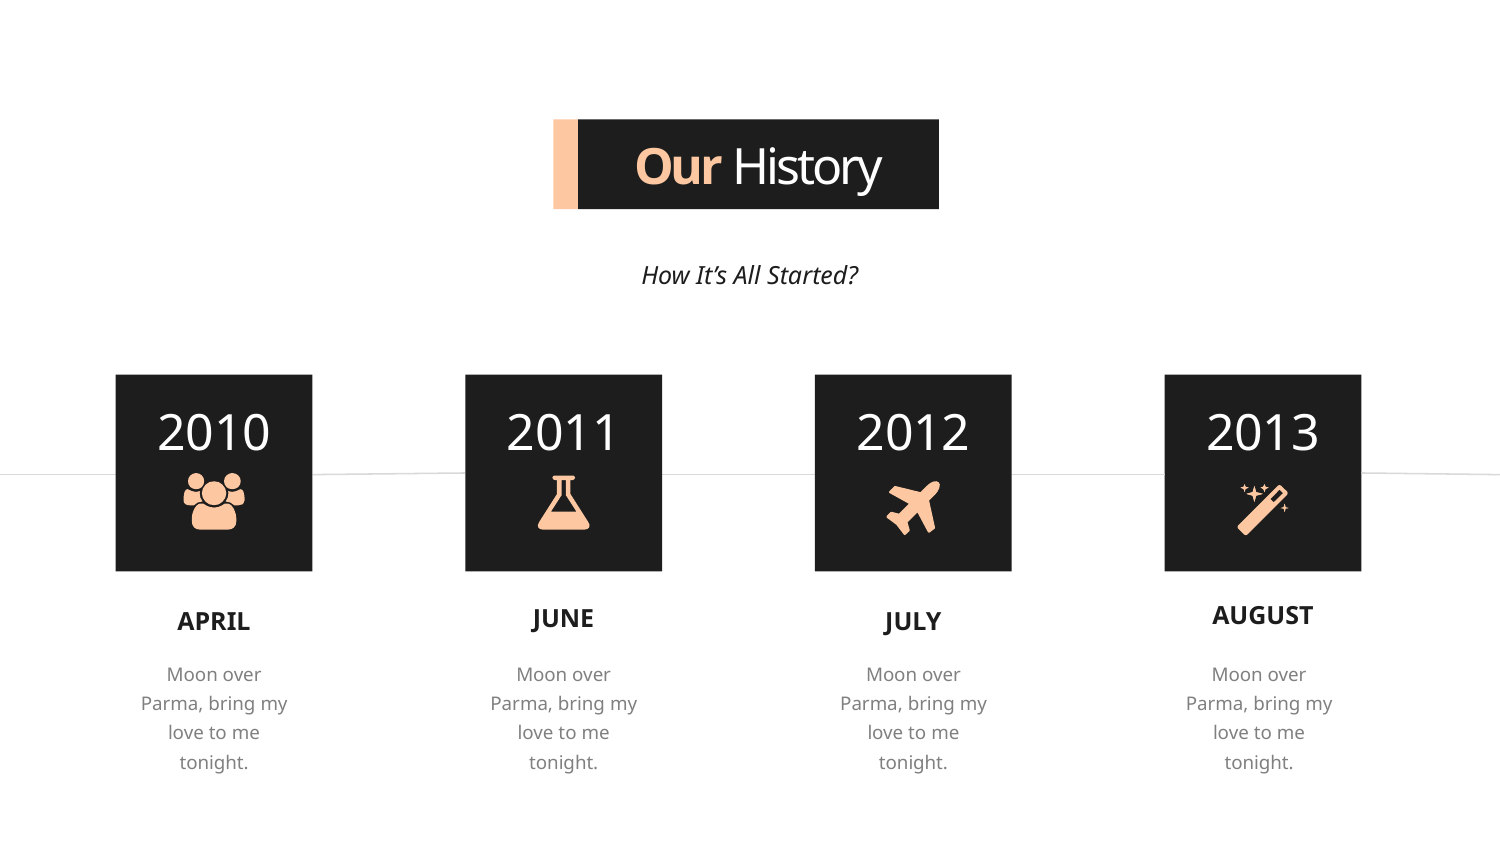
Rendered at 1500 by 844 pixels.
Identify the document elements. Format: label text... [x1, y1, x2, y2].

text_box 2012 [806, 392, 1021, 468]
text_box Our History [580, 119, 939, 210]
text_box JULY [818, 597, 1008, 643]
text_box [463, 372, 664, 392]
text_box [1163, 468, 1363, 573]
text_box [183, 472, 245, 530]
text_box [551, 117, 580, 211]
text_box [813, 468, 1014, 573]
text_box Moon over Parma, bring my love to me tonight. [119, 648, 309, 781]
text_box Moon over Parma, bring my love to me tonight. [469, 648, 659, 781]
text_box [886, 481, 940, 536]
text_box Moon over Parma, bring my love to me tonight. [818, 648, 1008, 781]
text_box JUNE [469, 595, 659, 641]
text_box [114, 372, 314, 392]
text_box [463, 468, 664, 573]
text_box AUGUST [1168, 591, 1358, 637]
text_box Moon over Parma, bring my love to me tonight. [1164, 648, 1354, 781]
text_box 2011 [456, 392, 671, 468]
text_box APRIL [119, 597, 309, 643]
text_box [114, 468, 314, 573]
text_box 2010 [107, 392, 321, 468]
text_box [1163, 372, 1363, 392]
text_box How It’s All Started? [452, 251, 1048, 309]
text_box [1237, 483, 1289, 536]
text_box 2013 [1156, 392, 1370, 468]
text_box [813, 372, 1014, 392]
text_box [537, 475, 590, 530]
